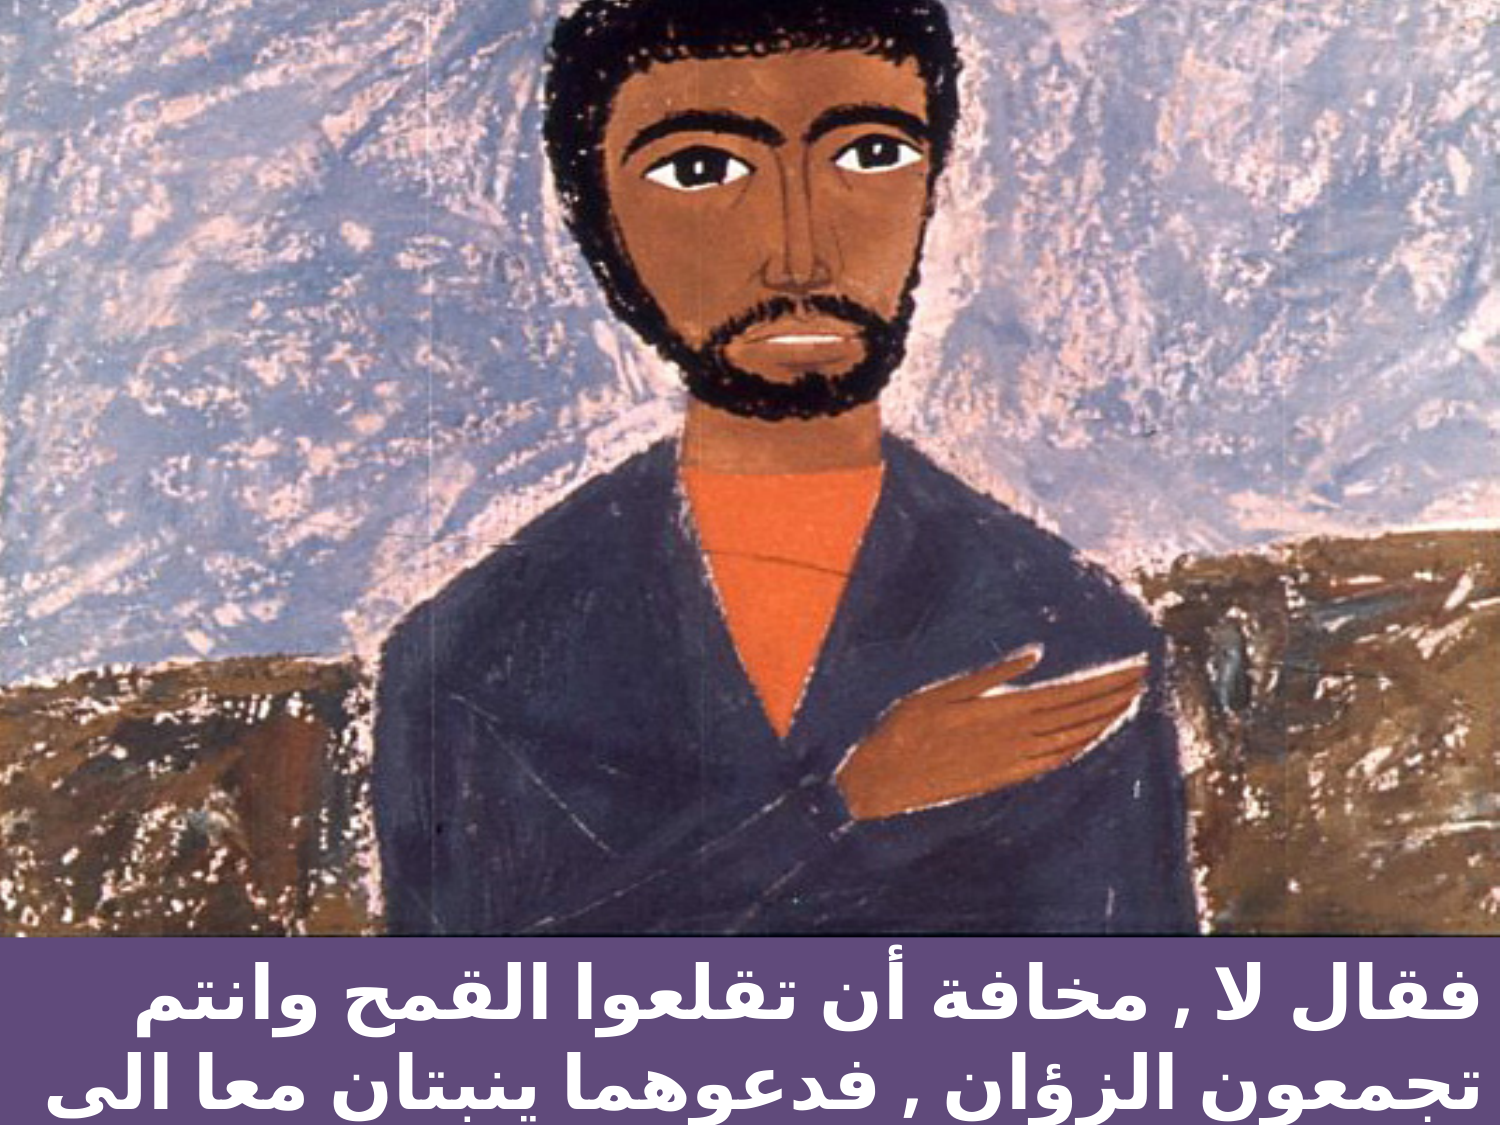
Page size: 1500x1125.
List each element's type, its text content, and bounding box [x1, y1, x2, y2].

text_box فقال لا , مخافة أن تقلعوا القمح وانتم تجمعون الزؤان , فدعوهما ينبتان معا الى يوم الحصاد [0, 946, 1500, 1125]
picture [0, 0, 1500, 938]
